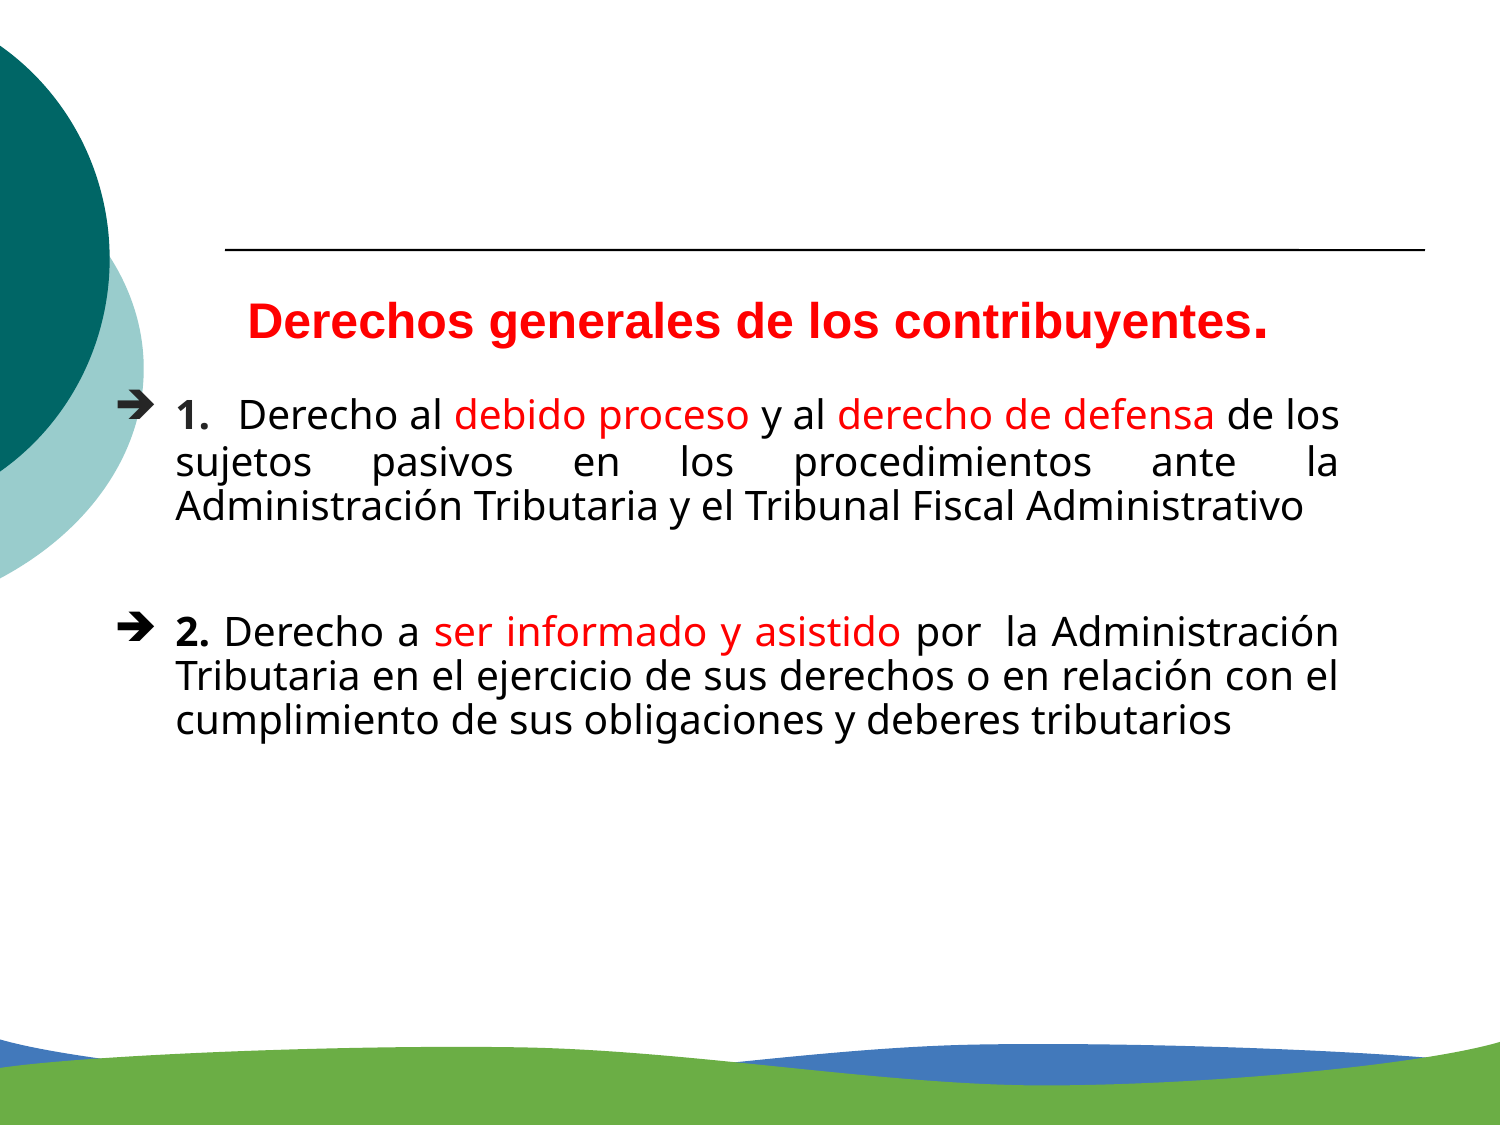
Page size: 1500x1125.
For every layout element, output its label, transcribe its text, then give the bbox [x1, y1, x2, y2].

title Derechos generales de los contribuyentes. [231, 195, 1302, 360]
text_box 1. Derecho al debido proceso y al derecho de defensa de los sujetos pasivos en los procedimientos ante la Administración Tributaria y el Tribunal Fiscal Administrativo 2. Derecho a ser informado y asistido por la Administración Tributaria en el ejercicio de sus derechos o en relación con el cumplimiento de sus obligaciones y deberes tributarios [103, 379, 1352, 813]
